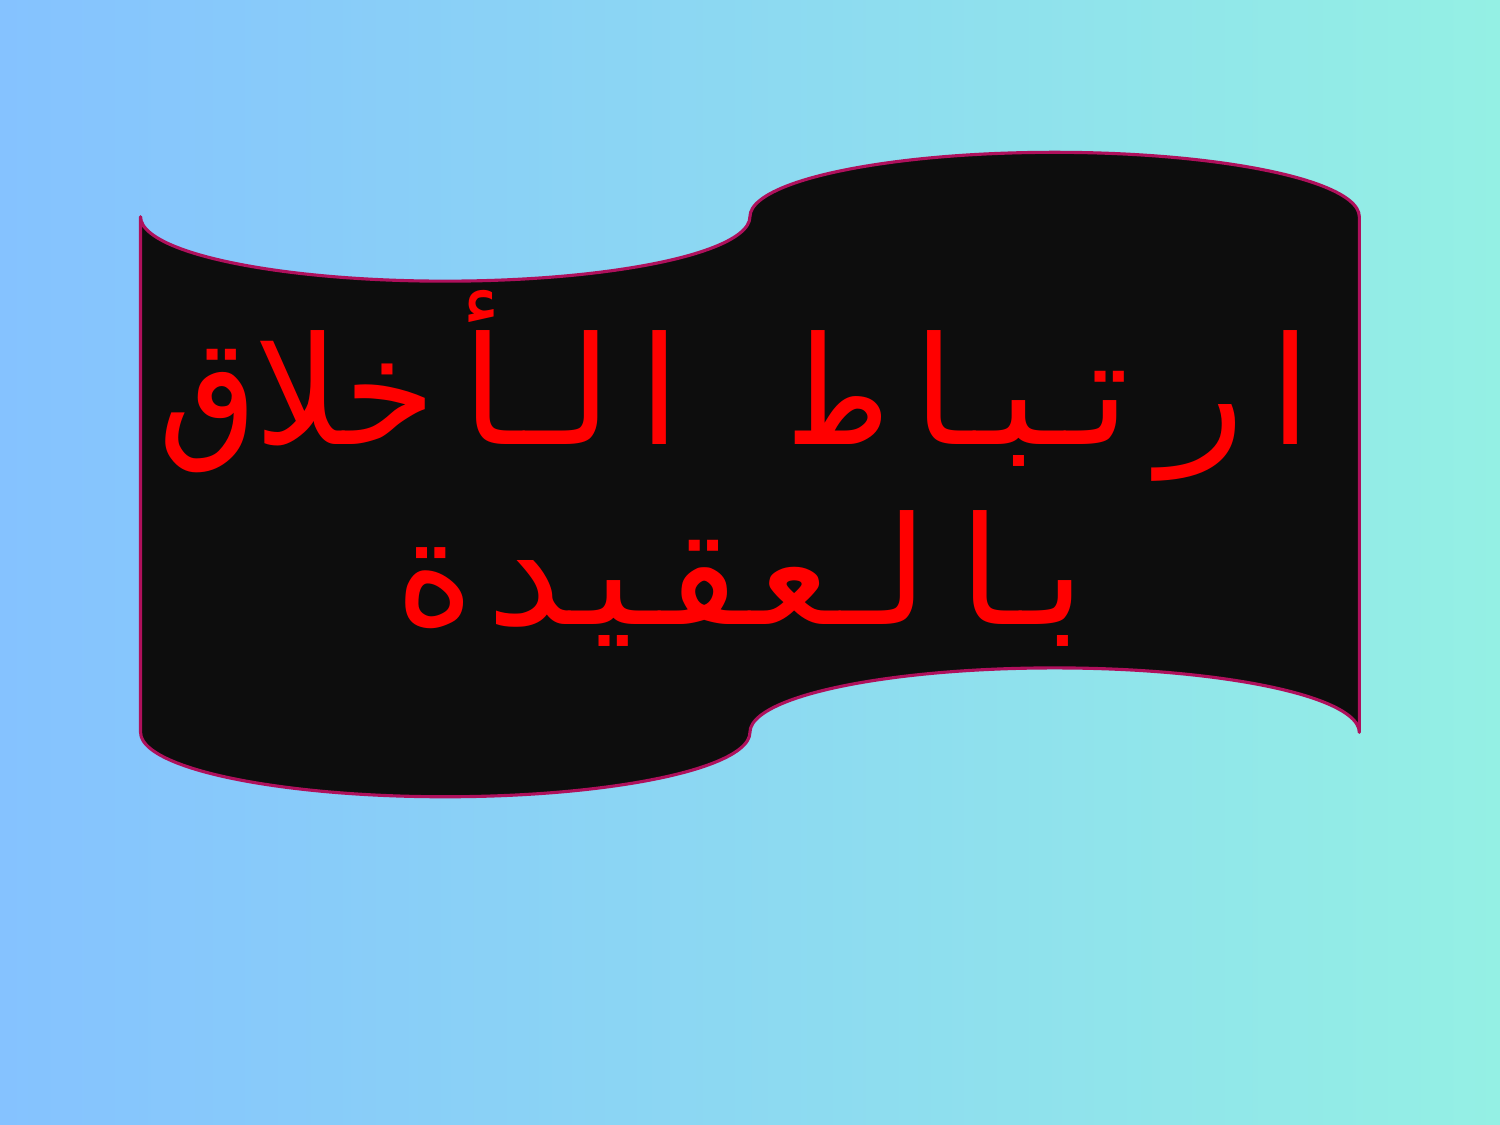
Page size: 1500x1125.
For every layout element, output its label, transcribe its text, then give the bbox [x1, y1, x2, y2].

text_box ارتباط الأخلاق بالعقيدة [138, 150, 1361, 799]
